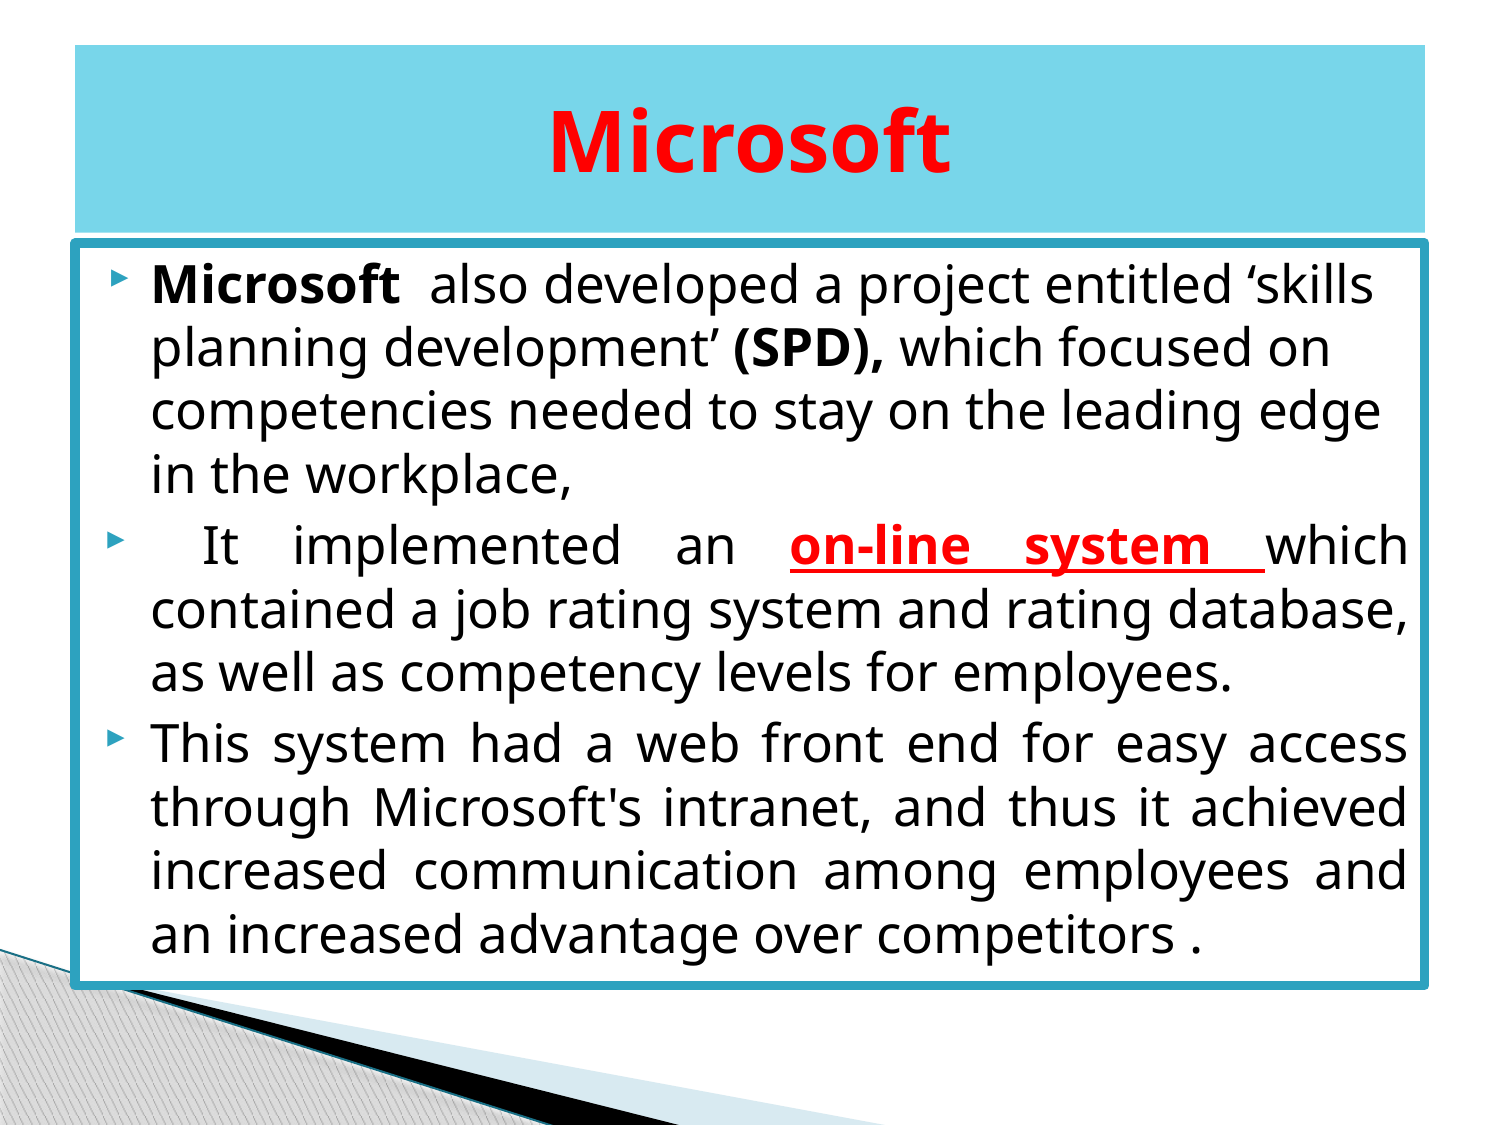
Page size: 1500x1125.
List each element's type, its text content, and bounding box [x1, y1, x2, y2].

list Microsoft also developed a project entitled ‘skills planning development’ (SPD), which focused on competencies needed to stay on the leading edge in the workplace, It implemented an on-line system which contained a job rating system and rating database, as well as competency levels for employees. This system had a web front end for easy access through Microsoft's intranet, and thus it achieved increased communication among employees and an increased advantage over competitors . [70, 238, 1429, 990]
title Microsoft [75, 45, 1425, 233]
